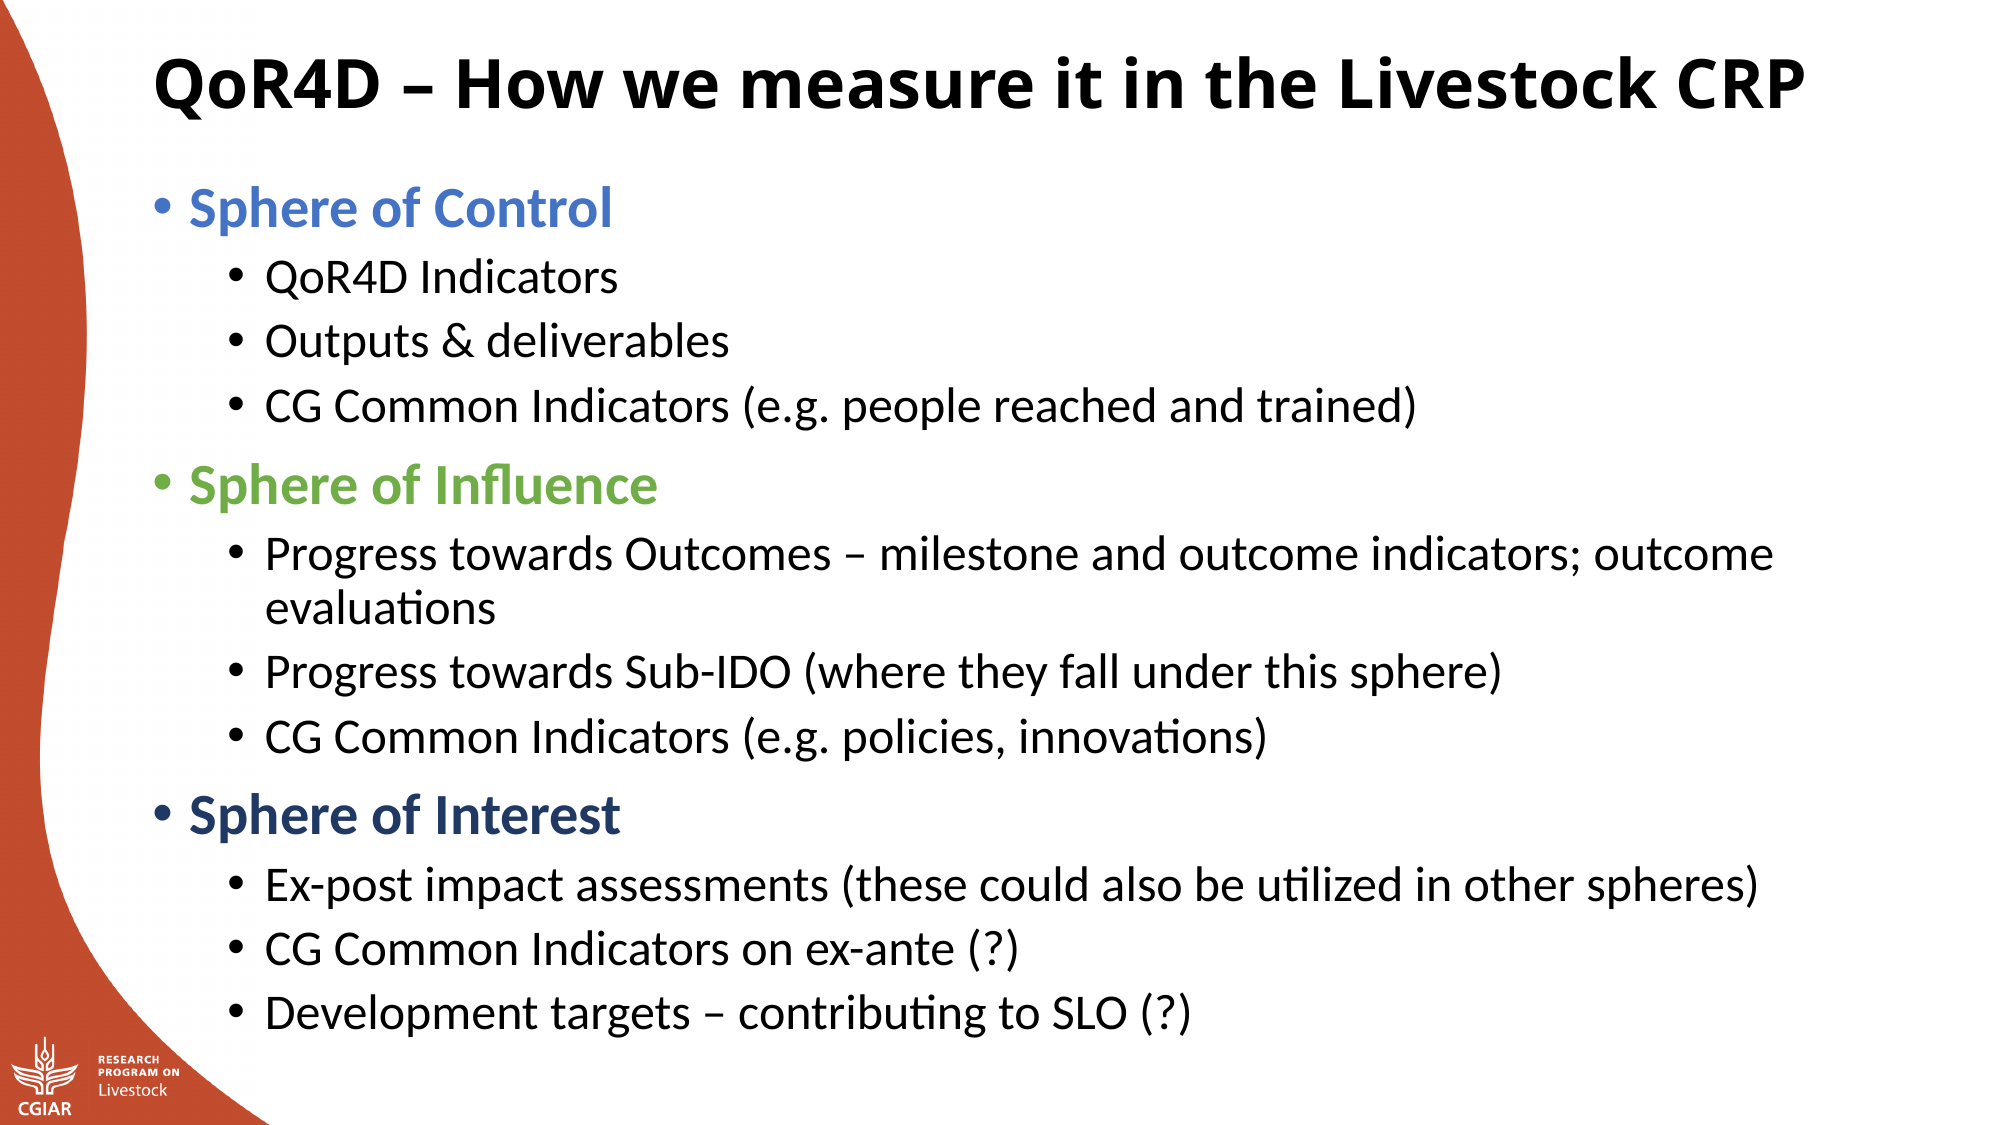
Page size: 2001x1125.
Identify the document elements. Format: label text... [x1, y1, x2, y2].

picture [0, 0, 270, 1125]
title QoR4D – How we measure it in the Livestock CRP [270, 12, 1863, 162]
list Sphere of Control QoR4D Indicators Outputs & deliverables CG Common Indicators (e.g. people reached and trained) Sphere of Influence Progress towards Outcomes – milestone and outcome indicators; outcome evaluations Progress towards Sub-IDO (where they fall under this sphere) CG Common Indicators (e.g. policies, innovations) Sphere of Interest Ex-post impact assessments (these could also be utilized in other spheres) CG Common Indicators on ex-ante (?) Development targets – contributing to SLO (?) [270, 169, 1863, 1103]
